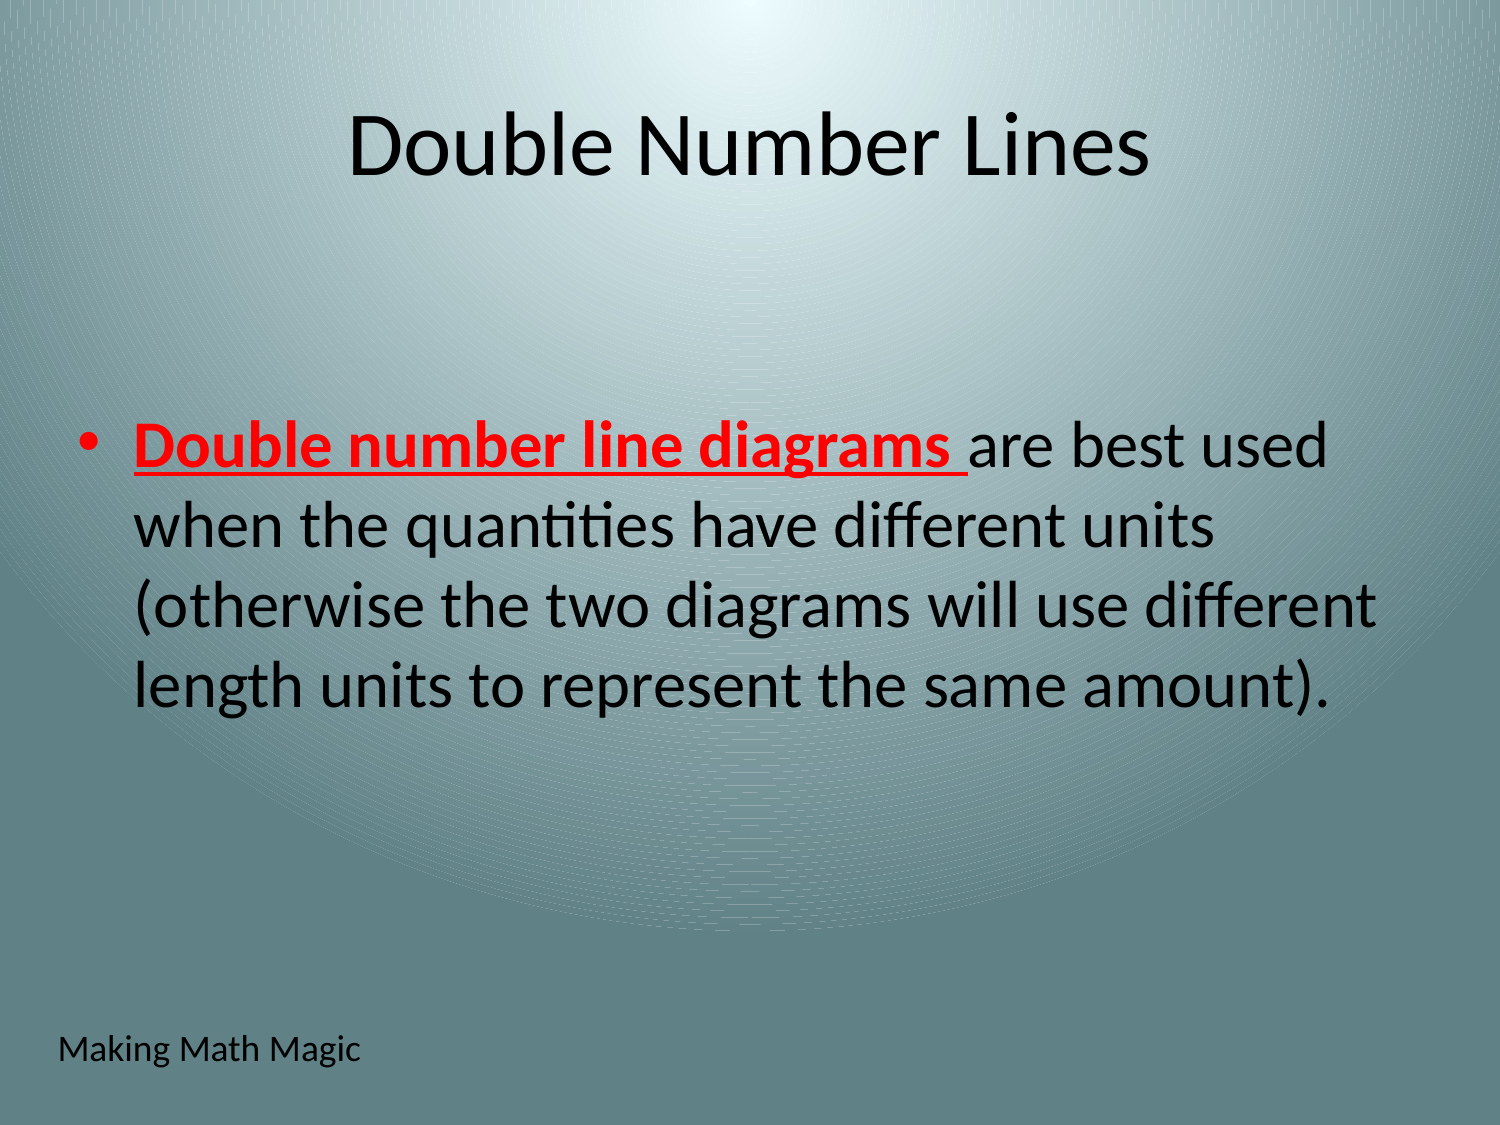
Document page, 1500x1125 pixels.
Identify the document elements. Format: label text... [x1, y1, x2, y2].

text_box Making Math Magic [42, 1016, 531, 1077]
title Double Number Lines [74, 44, 1426, 233]
list Double number line diagrams are best used when the quantities have different units (otherwise the two diagrams will use different length units to represent the same amount). [62, 299, 1413, 1043]
